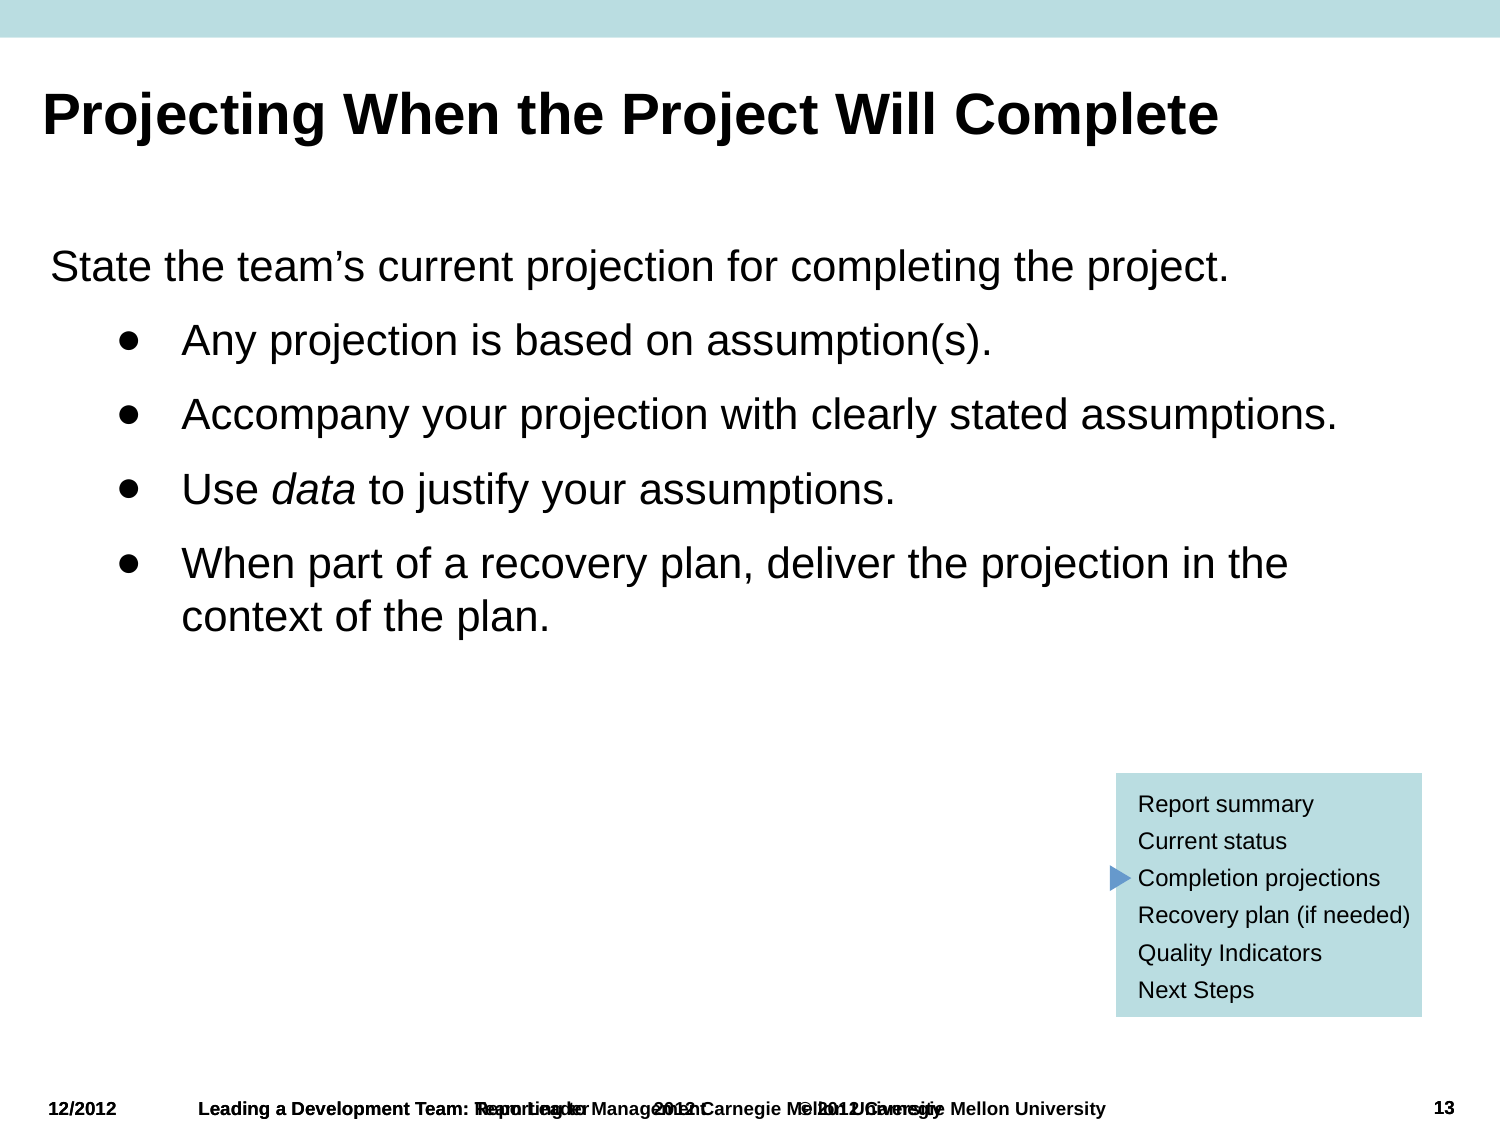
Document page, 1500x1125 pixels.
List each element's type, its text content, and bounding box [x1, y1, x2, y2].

picture [1115, 772, 1426, 1019]
list State the team’s current projection for completing the project. Any projection is based on assumption(s). Accompany your projection with clearly stated assumptions. Use data to justify your assumptions. When part of a recovery plan, deliver the projection in the context of the plan. [50, 237, 1437, 650]
title Projecting When the Project Will Complete [42, 89, 1438, 147]
